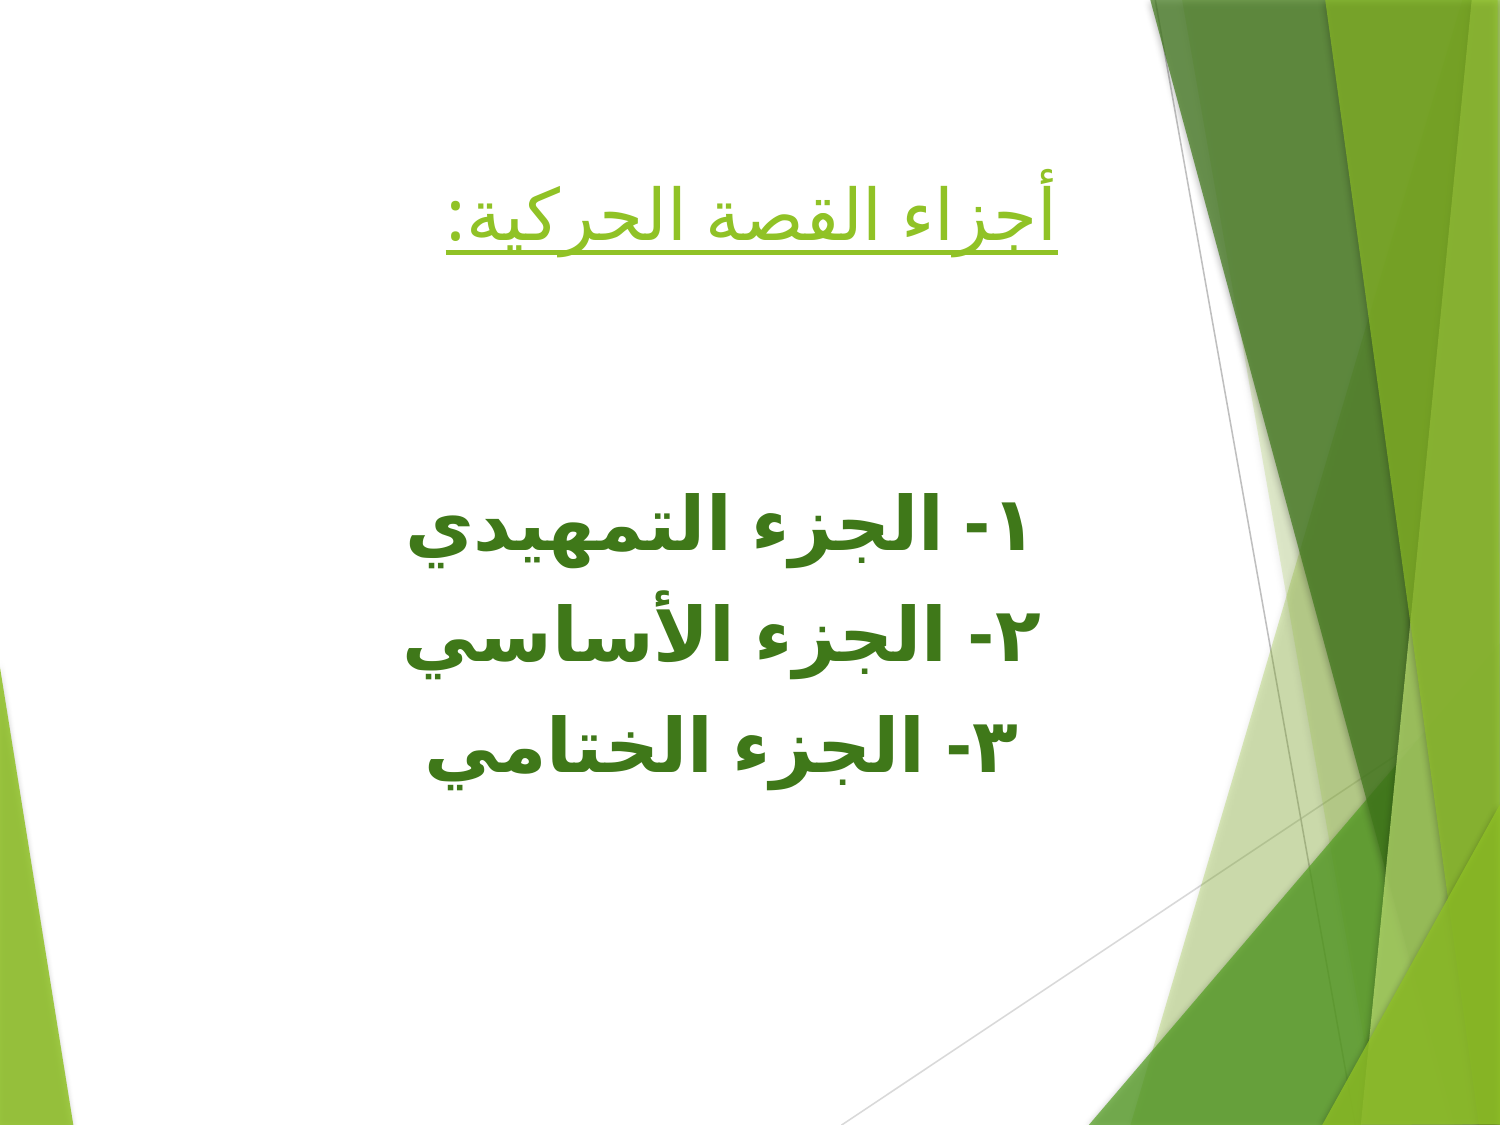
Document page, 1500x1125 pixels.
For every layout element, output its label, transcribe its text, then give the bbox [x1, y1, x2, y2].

list ١- الجزء التمهيدي ٢- الجزء الأساسي ٣- الجزء الختامي [171, 468, 1283, 1044]
title أجزاء القصة الحركية: [76, 160, 1427, 349]
